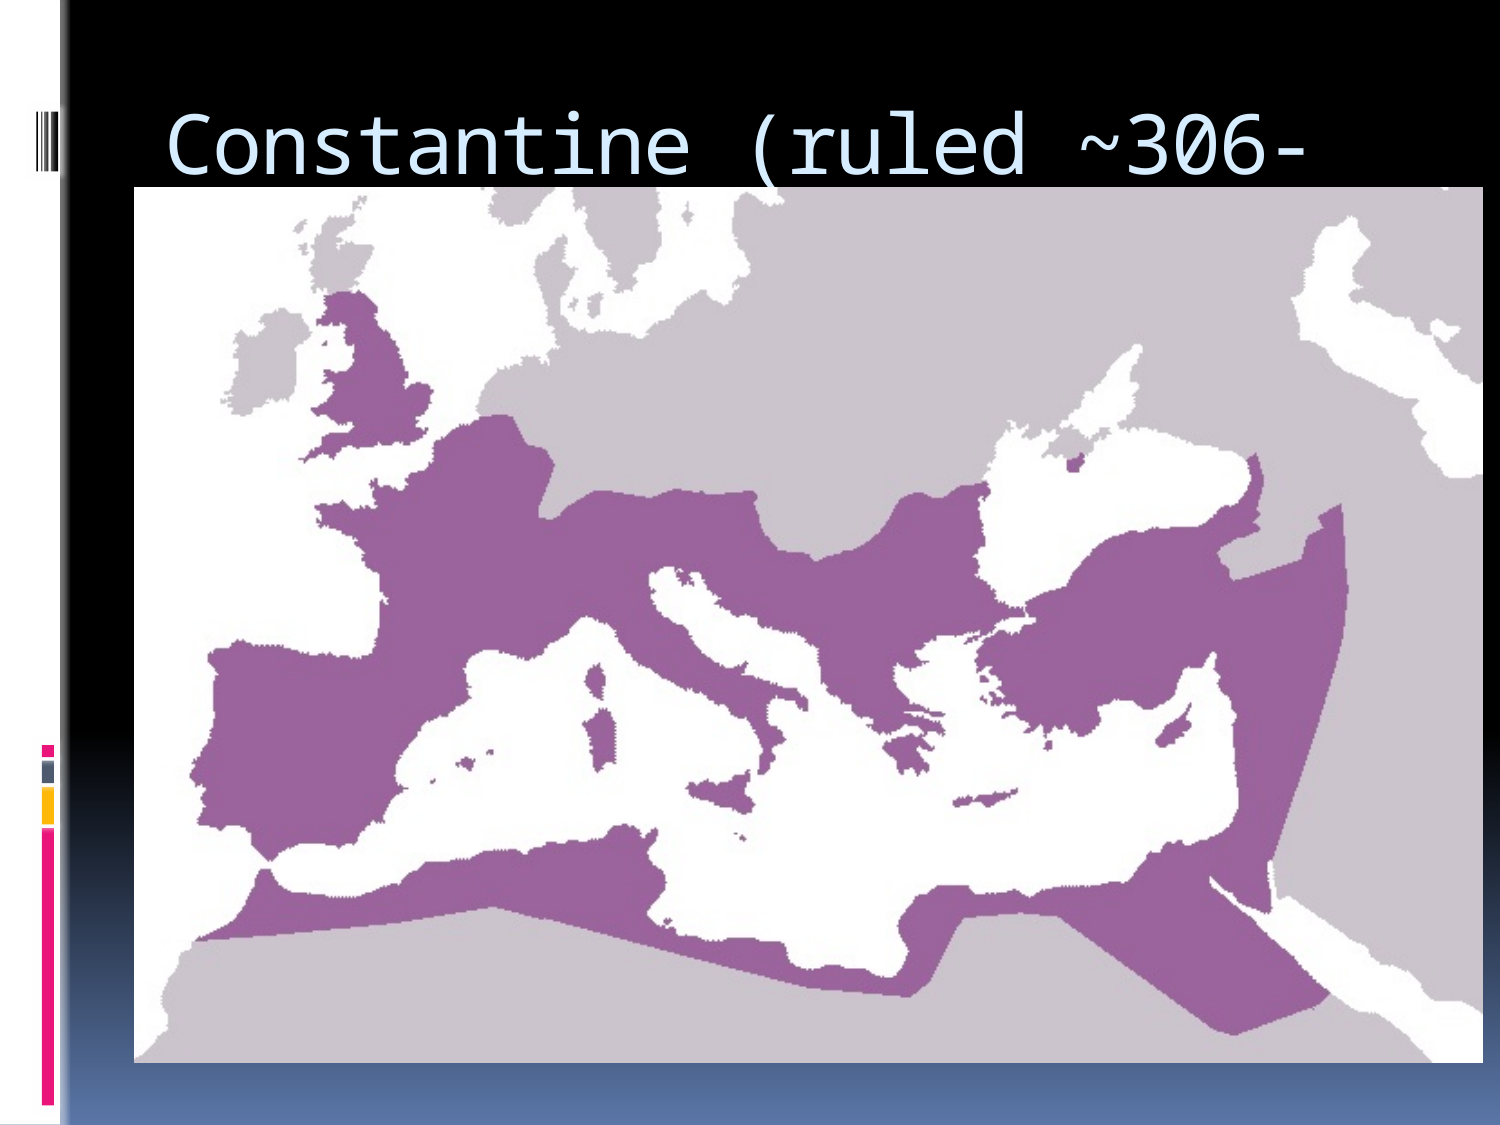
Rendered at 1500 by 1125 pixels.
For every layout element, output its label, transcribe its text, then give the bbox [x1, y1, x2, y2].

picture [133, 187, 1484, 1063]
title Constantine (ruled ~306-337) [150, 83, 1425, 178]
